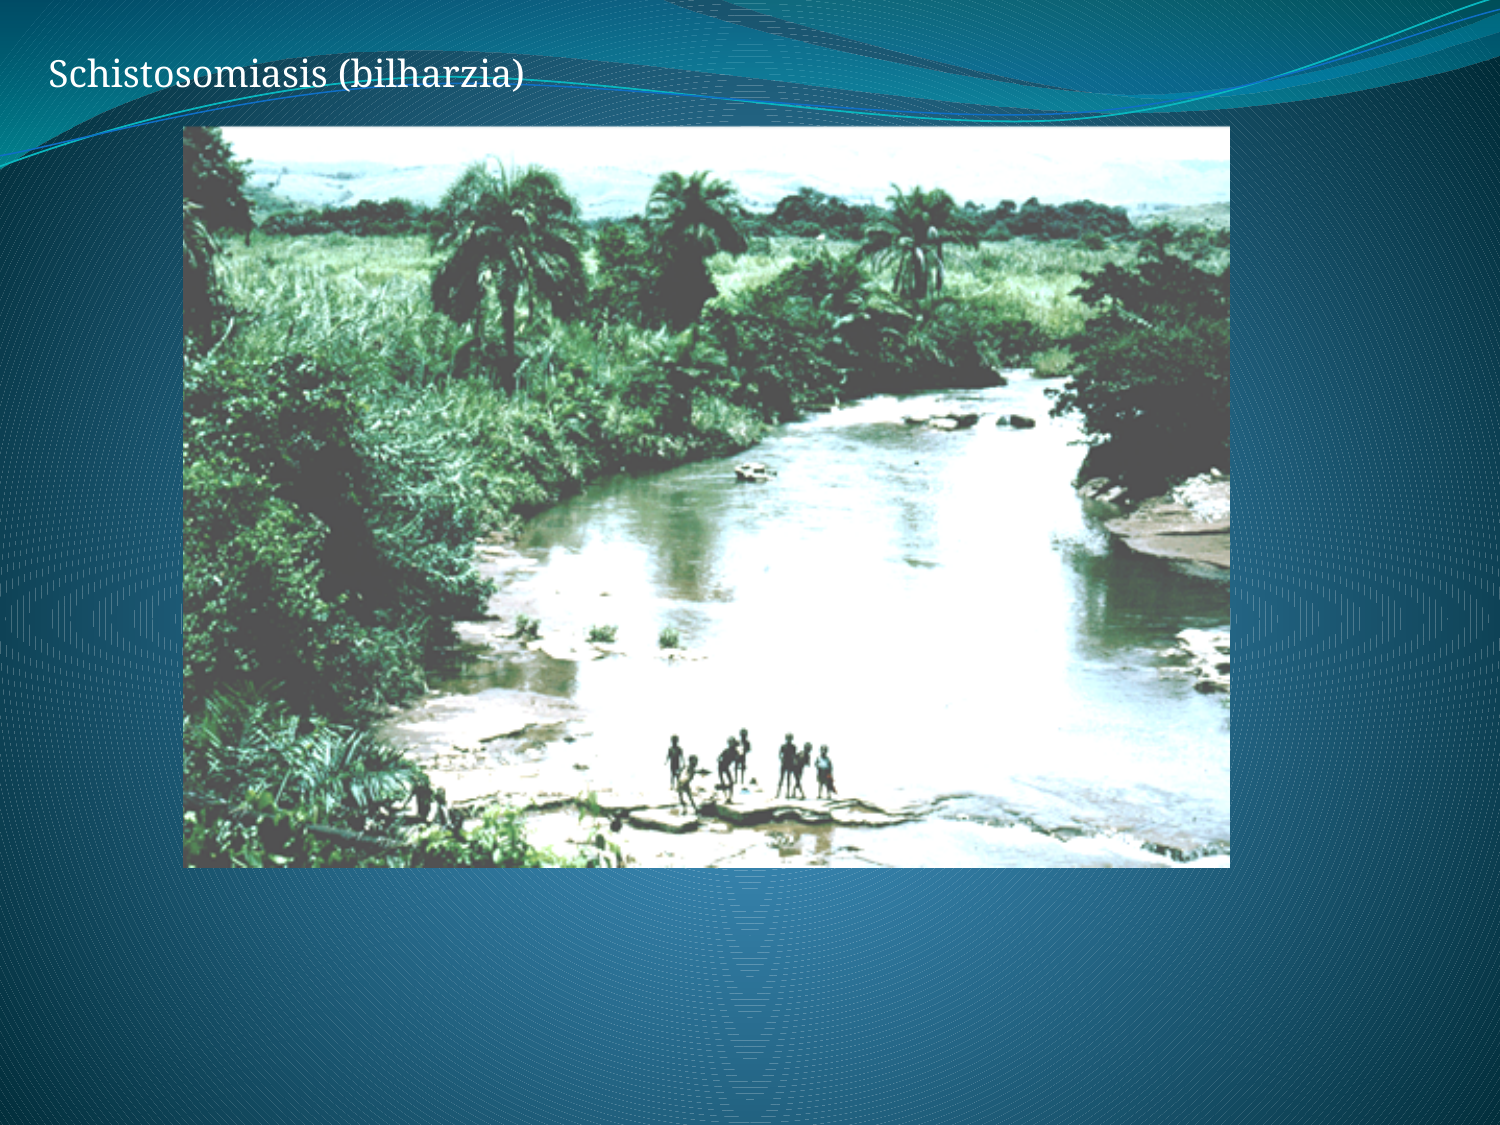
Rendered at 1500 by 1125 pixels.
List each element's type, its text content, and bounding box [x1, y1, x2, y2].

picture [182, 125, 1230, 869]
text_box Schistosomiasis (bilharzia) [33, 42, 541, 103]
